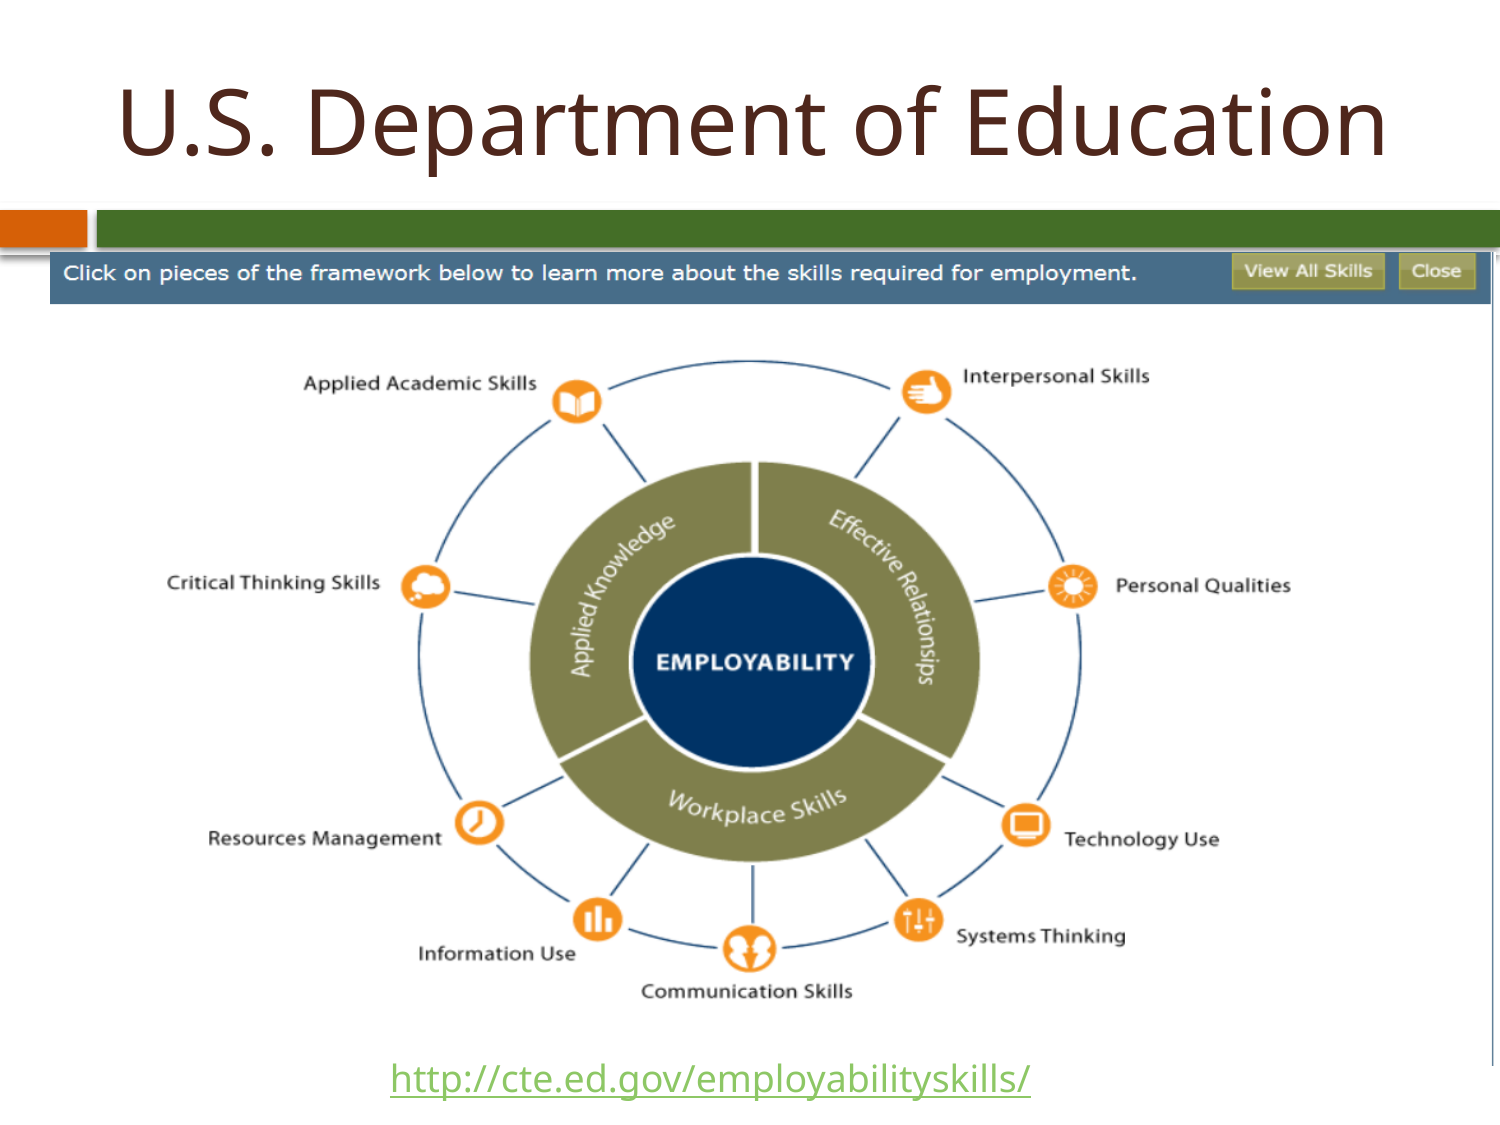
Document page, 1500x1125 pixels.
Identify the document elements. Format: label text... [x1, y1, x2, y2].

text_box http://cte.ed.gov/employabilityskills/ [374, 1075, 1213, 1114]
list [49, 252, 1496, 1067]
title U.S. Department of Education [100, 37, 1438, 200]
